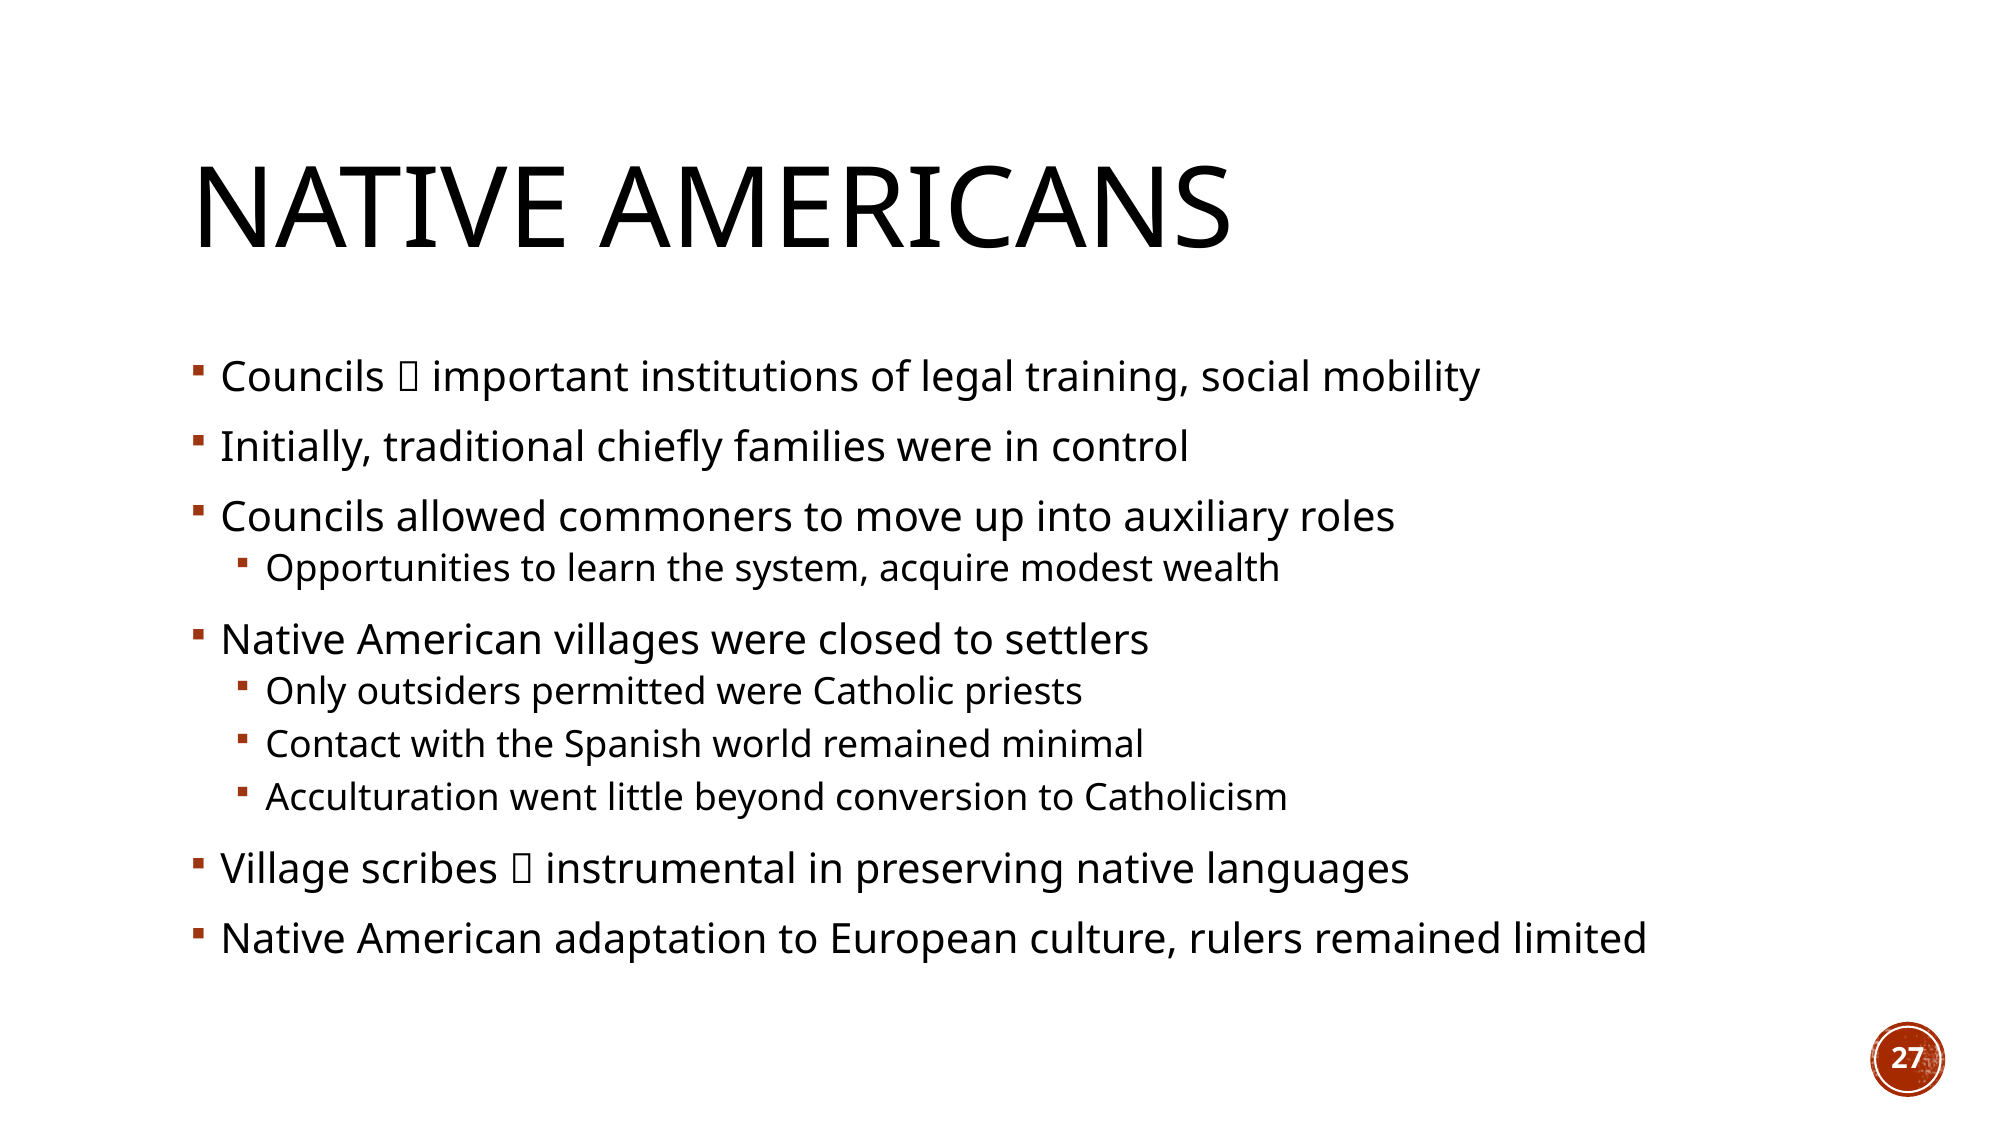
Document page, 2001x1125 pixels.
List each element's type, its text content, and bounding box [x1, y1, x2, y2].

slide_number 27 [1855, 1028, 1961, 1089]
list Councils  important institutions of legal training, social mobility Initially, traditional chiefly families were in control Councils allowed commoners to move up into auxiliary roles Opportunities to learn the system, acquire modest wealth Native American villages were closed to settlers Only outsiders permitted were Catholic priests Contact with the Spanish world remained minimal Acculturation went little beyond conversion to Catholicism Village scribes  instrumental in preserving native languages Native American adaptation to European culture, rulers remained limited [175, 348, 1826, 1013]
title Native Americans [175, 79, 1826, 344]
